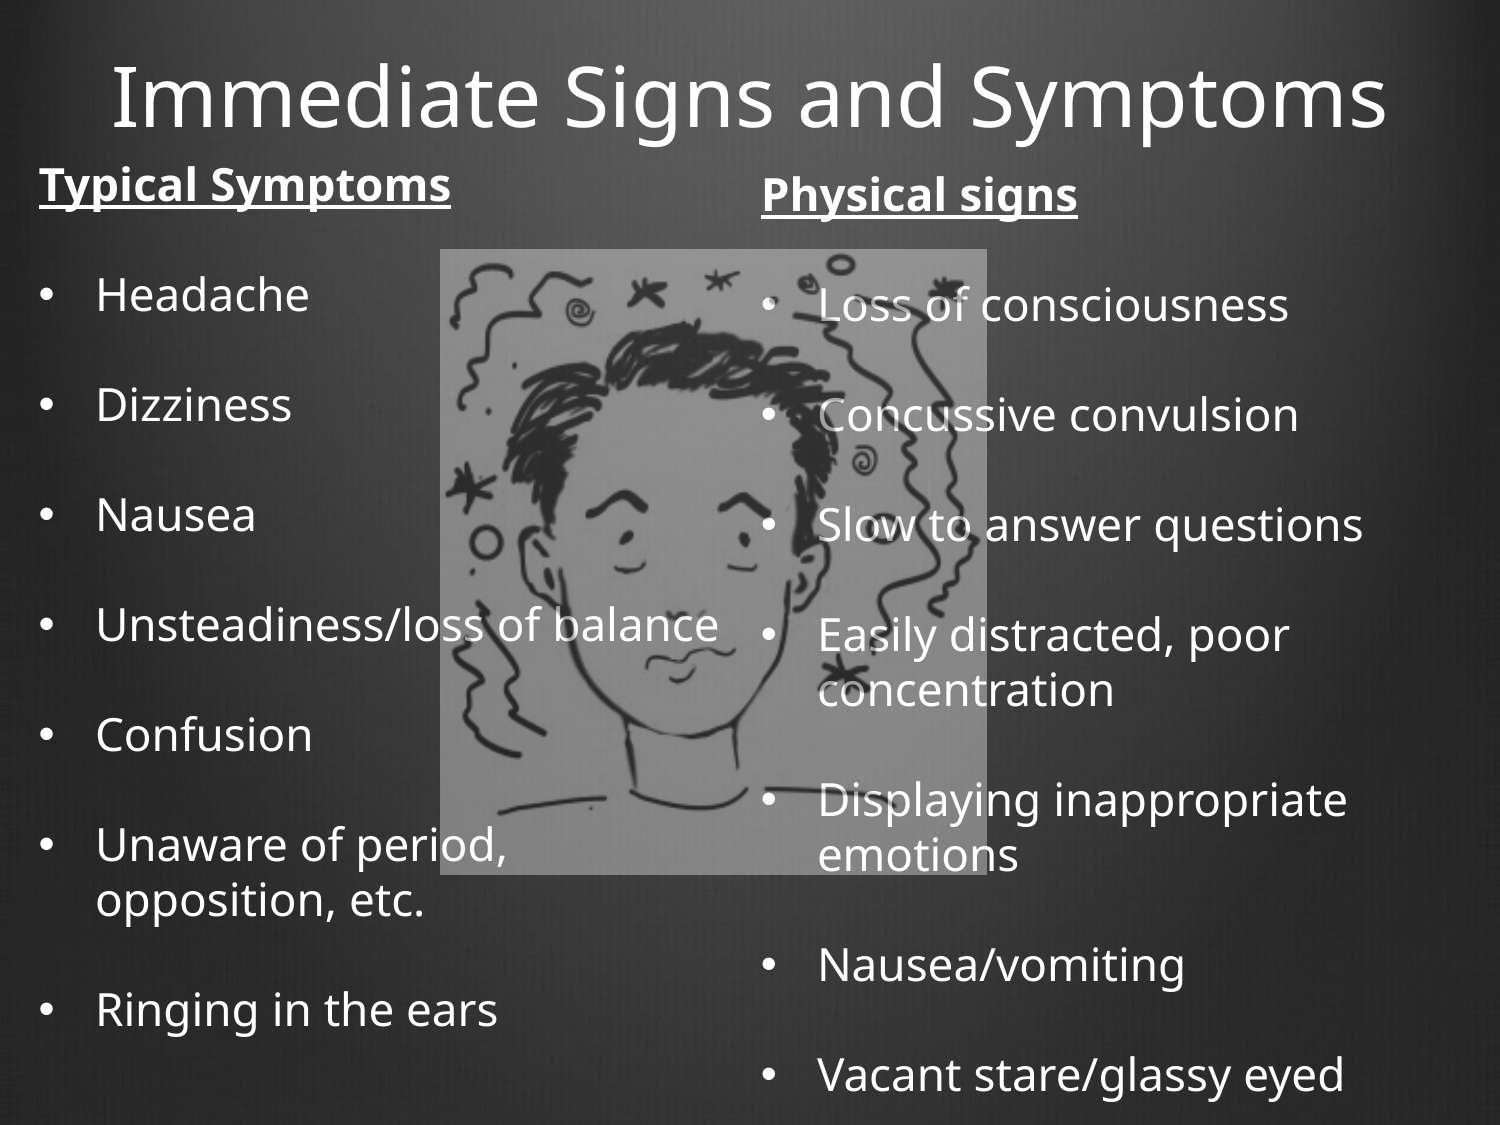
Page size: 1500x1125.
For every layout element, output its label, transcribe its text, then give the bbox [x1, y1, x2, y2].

text_box Physical signs Loss of consciousness Concussive convulsion Slow to answer questions Easily distracted, poor concentration Displaying inappropriate emotions Nausea/vomiting Vacant stare/glassy eyed [746, 103, 1497, 1109]
text_box Typical Symptoms Headache Dizziness Nausea Unsteadiness/loss of balance Confusion Unaware of period, opposition, etc. Ringing in the ears [24, 103, 746, 1089]
title Immediate Signs and Symptoms [75, 0, 1425, 103]
picture [440, 249, 987, 875]
